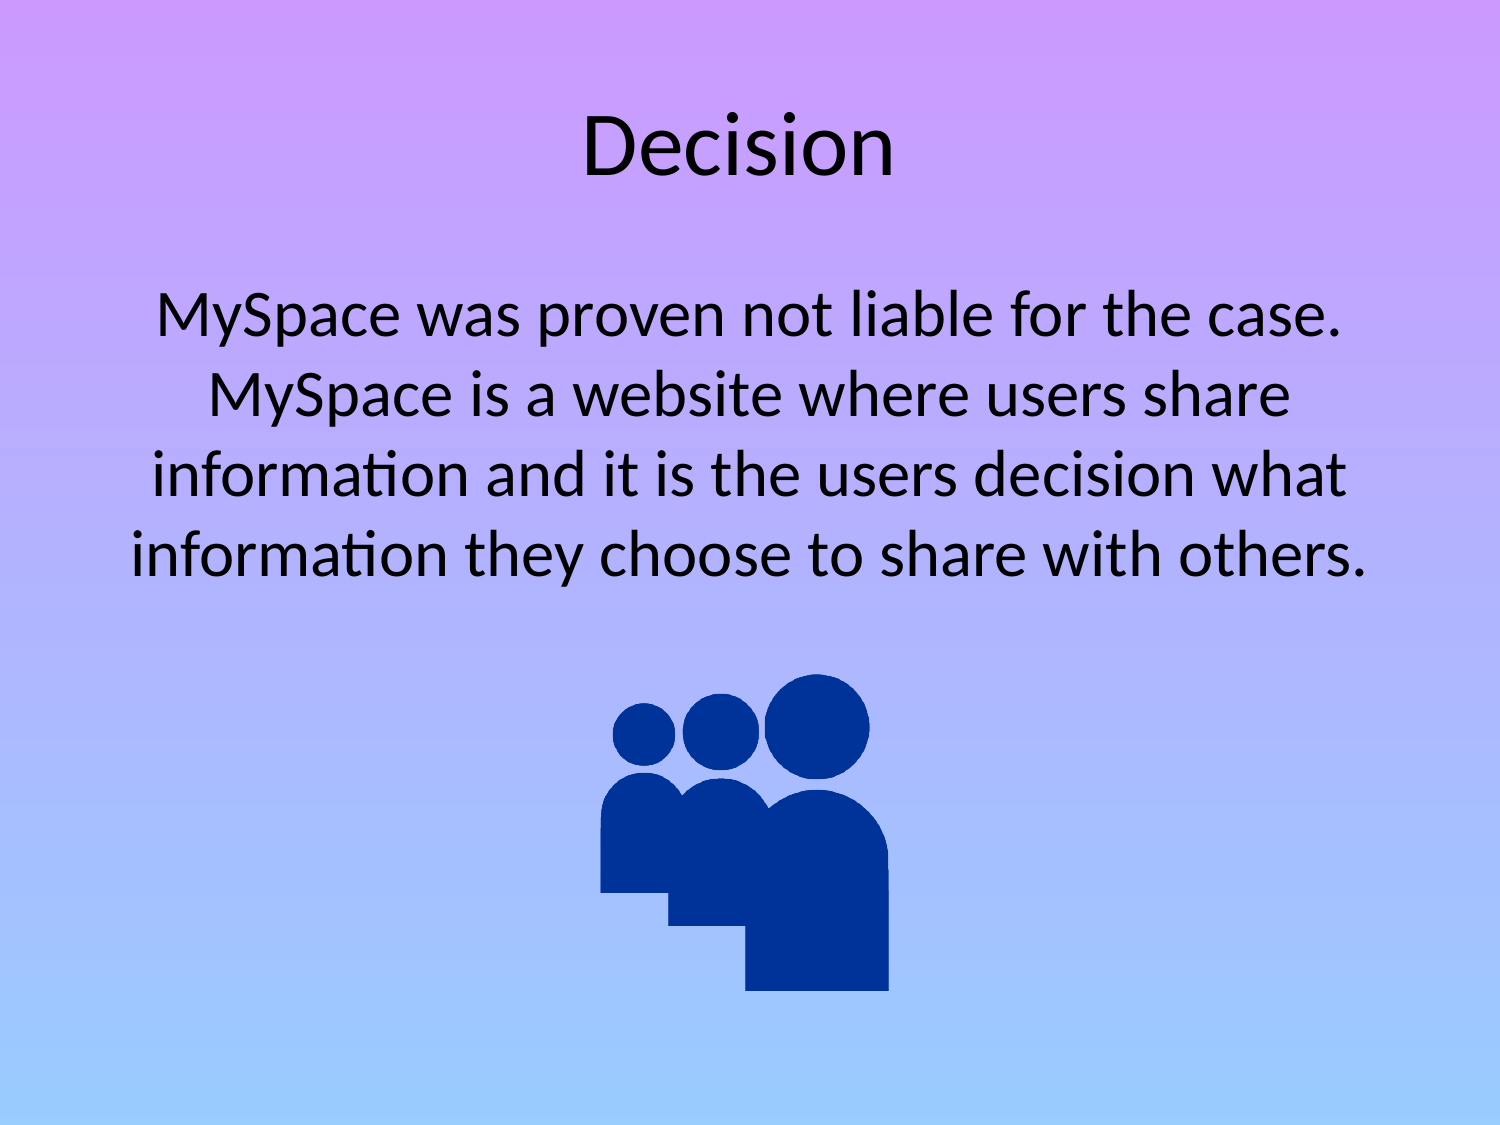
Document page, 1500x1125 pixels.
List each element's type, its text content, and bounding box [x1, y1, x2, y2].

picture [599, 674, 889, 992]
list MySpace was proven not liable for the case. MySpace is a website where users share information and it is the users decision what information they choose to share with others. [75, 262, 1425, 1005]
title Decision [75, 45, 1425, 233]
